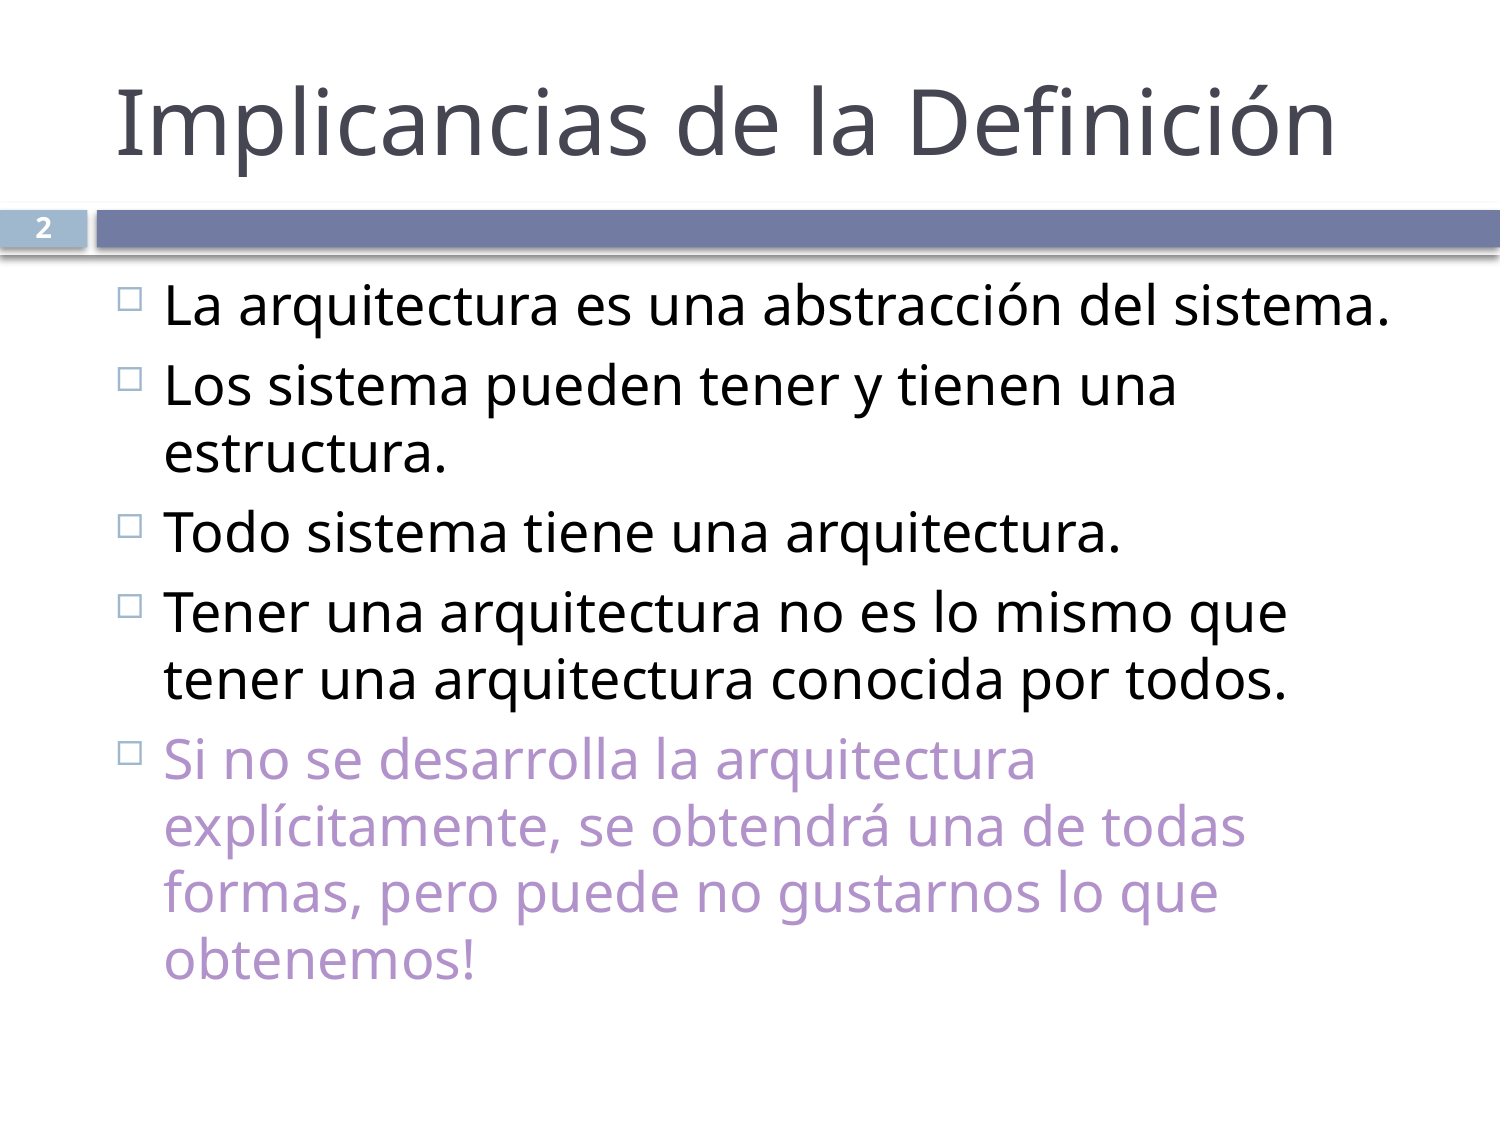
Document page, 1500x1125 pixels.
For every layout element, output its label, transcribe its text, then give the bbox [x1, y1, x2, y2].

list La arquitectura es una abstracción del sistema. Los sistema pueden tener y tienen una estructura. Todo sistema tiene una arquitectura. Tener una arquitectura no es lo mismo que tener una arquitectura conocida por todos. Si no se desarrolla la arquitectura explícitamente, se obtendrá una de todas formas, pero puede no gustarnos lo que obtenemos! [100, 262, 1438, 1005]
slide_number 2 [0, 208, 88, 249]
title Implicancias de la Definición [100, 37, 1438, 200]
